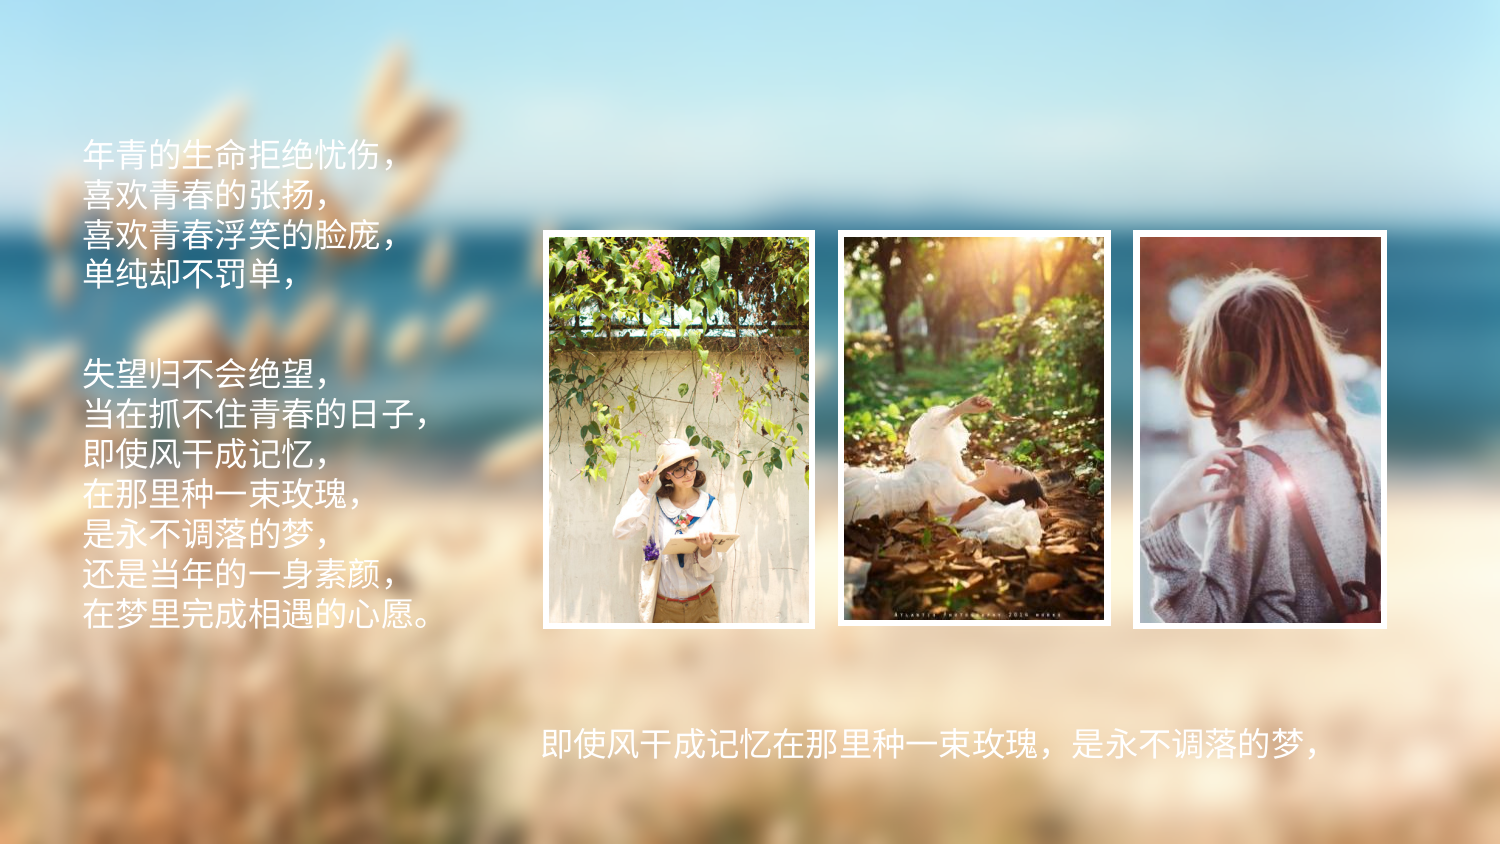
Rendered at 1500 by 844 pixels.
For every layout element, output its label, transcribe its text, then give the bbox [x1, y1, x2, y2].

text_box 即使风干成记忆在那里种一束玫瑰，是永不调落的梦， [525, 715, 1500, 771]
picture [0, 0, 1500, 844]
text_box 年青的生命拒绝忧伤， 喜欢青春的张扬， 喜欢青春浮笑的脸庞， 单纯却不罚单， 失望归不会绝望， 当在抓不住青春的日子， 即使风干成记忆， 在那里种一束玫瑰， 是永不调落的梦， 还是当年的一身素颜， 在梦里完成相遇的心愿。 [67, 126, 463, 708]
